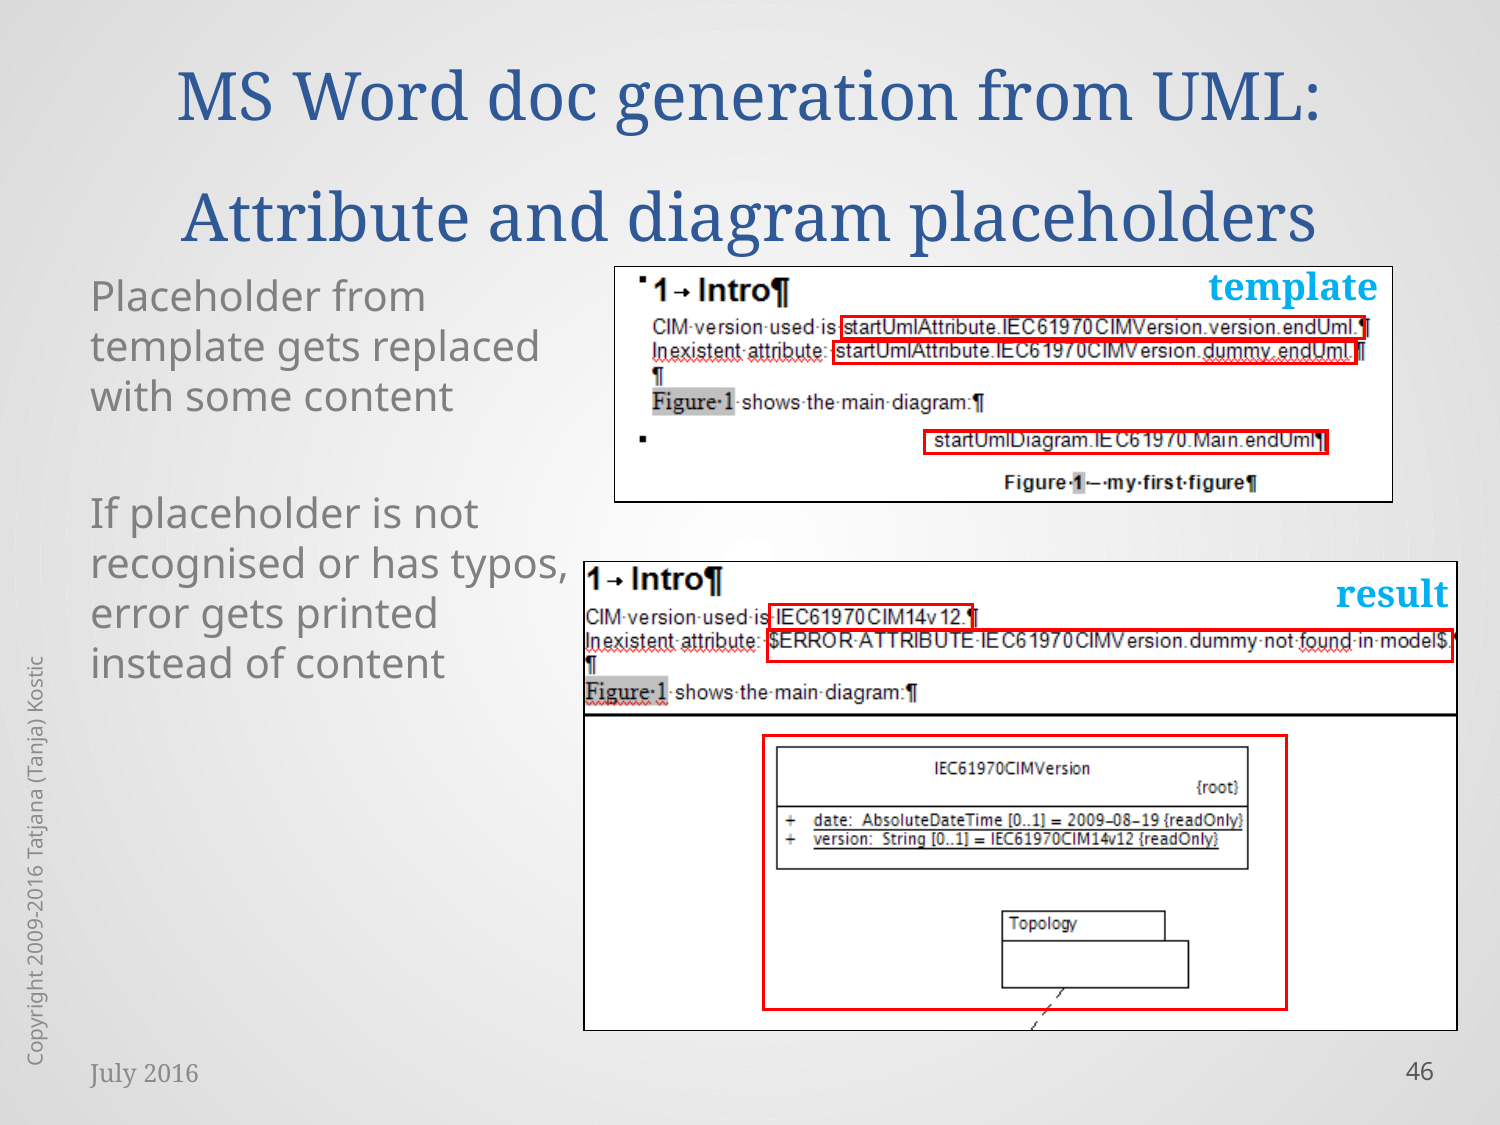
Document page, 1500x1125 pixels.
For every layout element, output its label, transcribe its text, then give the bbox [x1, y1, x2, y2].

footer Copyright 2009-2016 Tatjana (Tanja) Kostic [18, 621, 54, 1101]
text_box template [1193, 255, 1394, 267]
list Placeholder from template gets replaced with some content If placeholder is not recognised or has typos, error gets printed instead of content [75, 262, 585, 1005]
slide_number 46 [1401, 1042, 1494, 1103]
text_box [584, 562, 1457, 1030]
title MS Word doc generation from UML: Attribute and diagram placeholders [75, 0, 1425, 263]
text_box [614, 266, 1392, 502]
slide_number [75, 1042, 313, 1103]
text_box result [1457, 562, 1464, 623]
